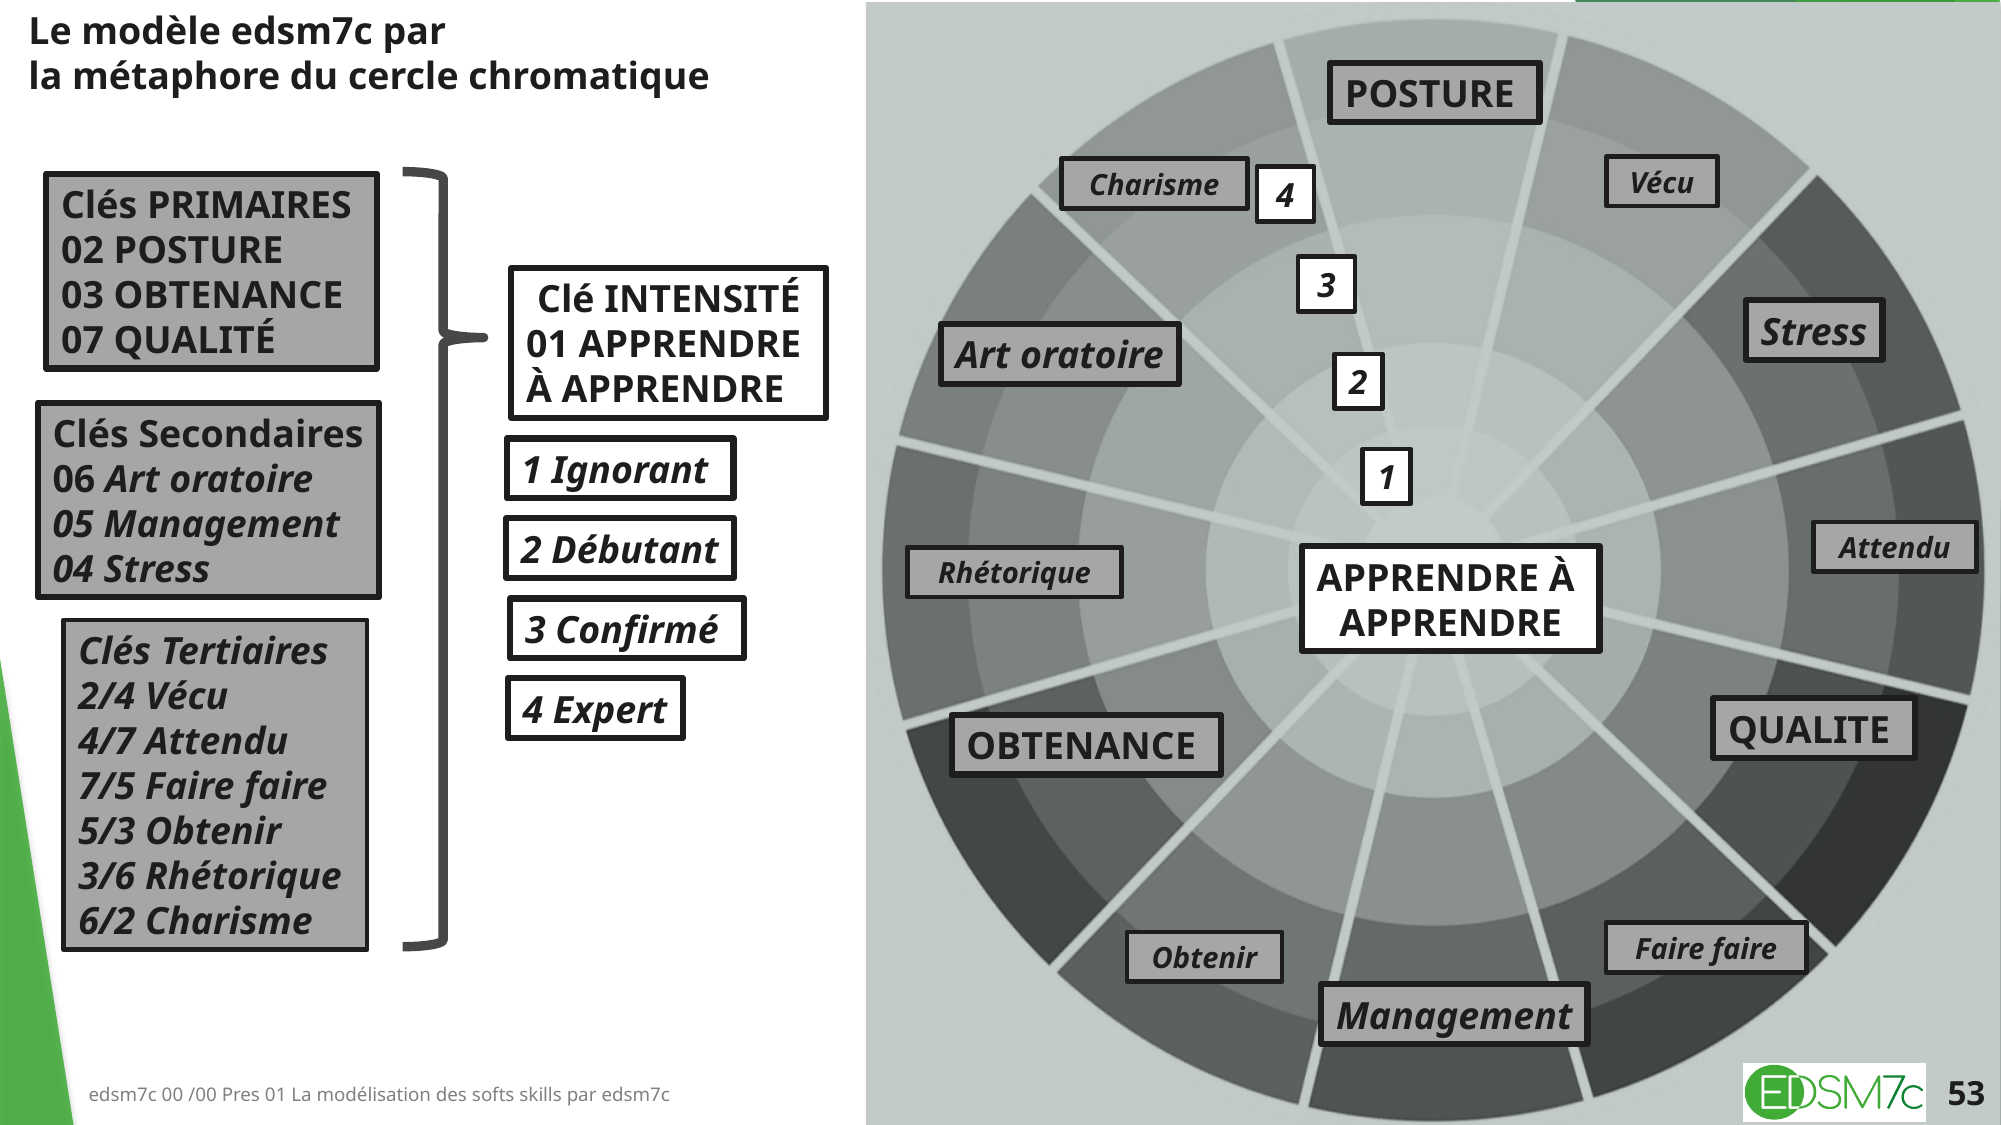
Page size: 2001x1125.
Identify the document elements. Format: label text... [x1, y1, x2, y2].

text_box Clé INTENSITÉ 01 APPRENDRE À APPRENDRE [511, 267, 827, 418]
picture [865, 1, 2000, 1125]
text_box 4 Expert [507, 678, 683, 738]
text_box [552, 430, 561, 438]
text_box Clés Tertiaires 2/4 Vécu 4/7 Attendu 7/5 Faire faire 5/3 Obtenir 3/6 Rhétorique 6/2 Charisme [63, 619, 368, 950]
text_box [402, 170, 485, 948]
text_box 1 Ignorant [506, 438, 734, 499]
text_box 2 Débutant [506, 518, 734, 578]
text_box Clés PRIMAIRES 02 POSTURE 03 OBTENANCE 07 QUALITÉ [46, 173, 377, 369]
text_box Clés Secondaires 06 Art oratoire 05 Management 04 Stress [37, 402, 380, 598]
text_box 3 Confirmé [510, 598, 744, 659]
text_box [612, 324, 644, 385]
footer edsm7c 00 /00 Pres 01 La modélisation des softs skills par edsm7c [73, 1065, 858, 1125]
text_box Le modèle edsm7c par la métaphore du cercle chromatique [13, 0, 874, 105]
